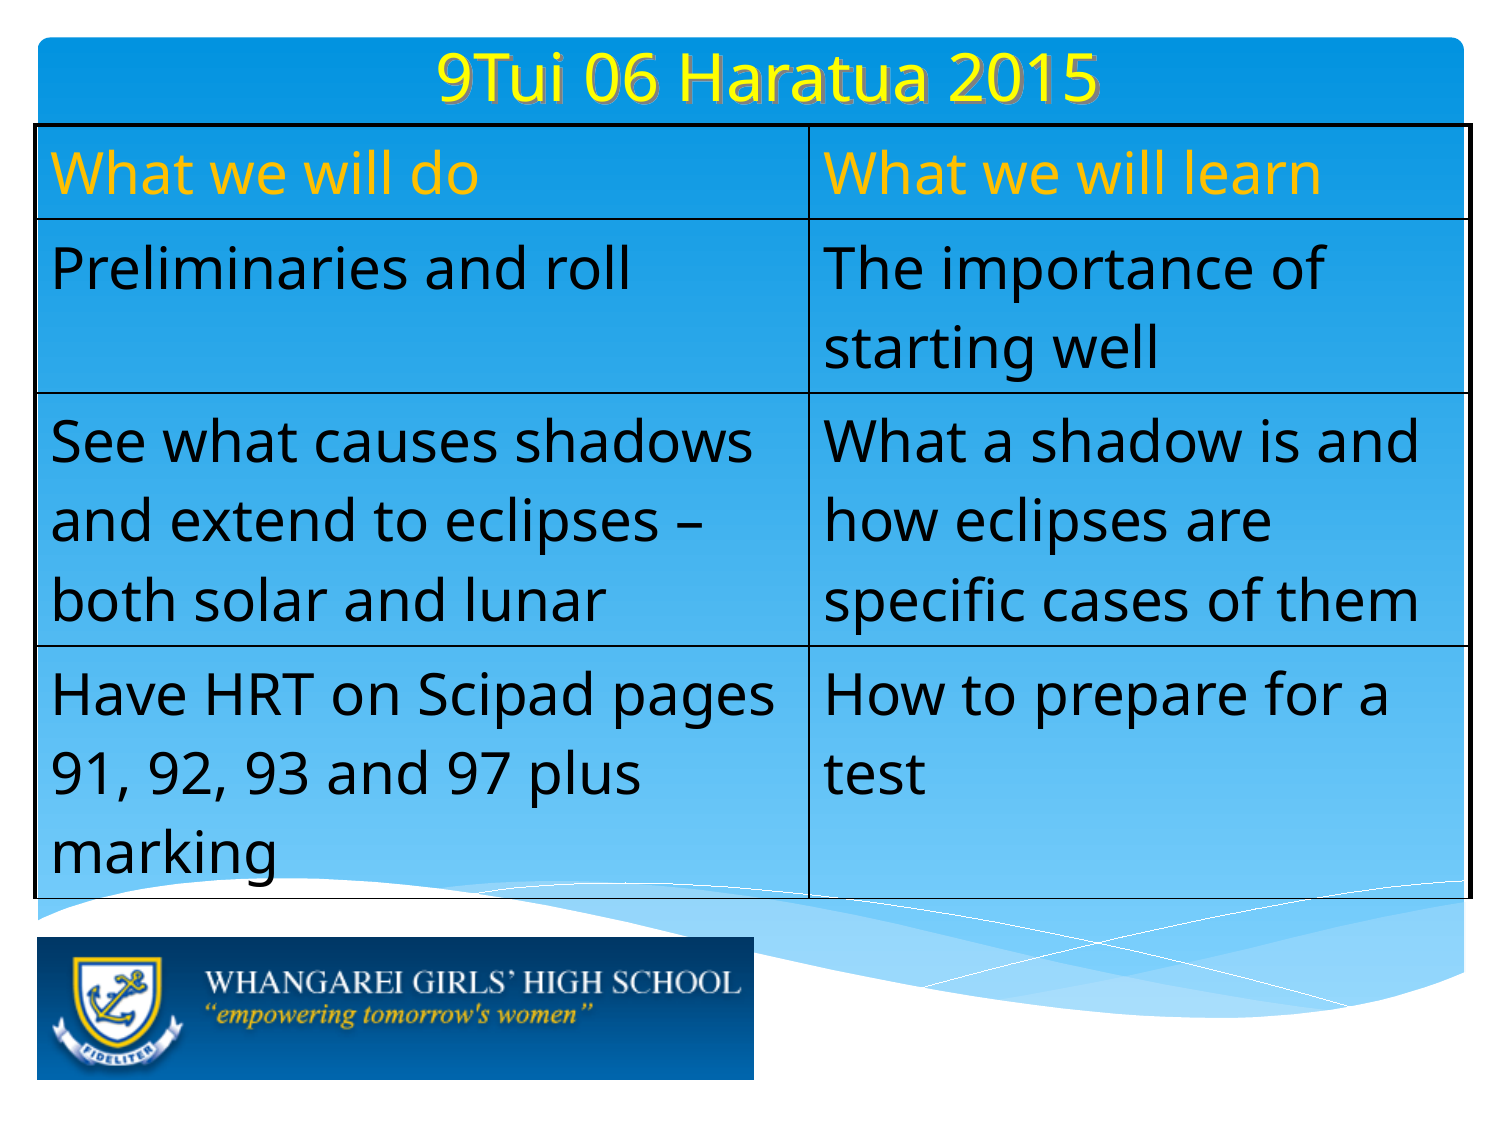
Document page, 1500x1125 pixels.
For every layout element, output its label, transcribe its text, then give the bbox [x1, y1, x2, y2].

table_header What we will learn [810, 127, 1468, 218]
table_cell How to prepare for a test [810, 647, 1468, 898]
table_cell What a shadow is and how eclipses are specific cases of them [810, 394, 1468, 645]
table_cell Preliminaries and roll [37, 220, 808, 392]
table_cell Have HRT on Scipad pages 91, 92, 93 and 97 plus marking [37, 647, 808, 898]
table_cell See what causes shadows and extend to eclipses – both solar and lunar [37, 394, 808, 645]
text_box 9Tui 06 Haratua 2015 [162, 24, 1375, 123]
table_cell The importance of starting well [810, 220, 1468, 392]
table_header What we will do [37, 127, 808, 218]
picture [37, 937, 754, 1080]
